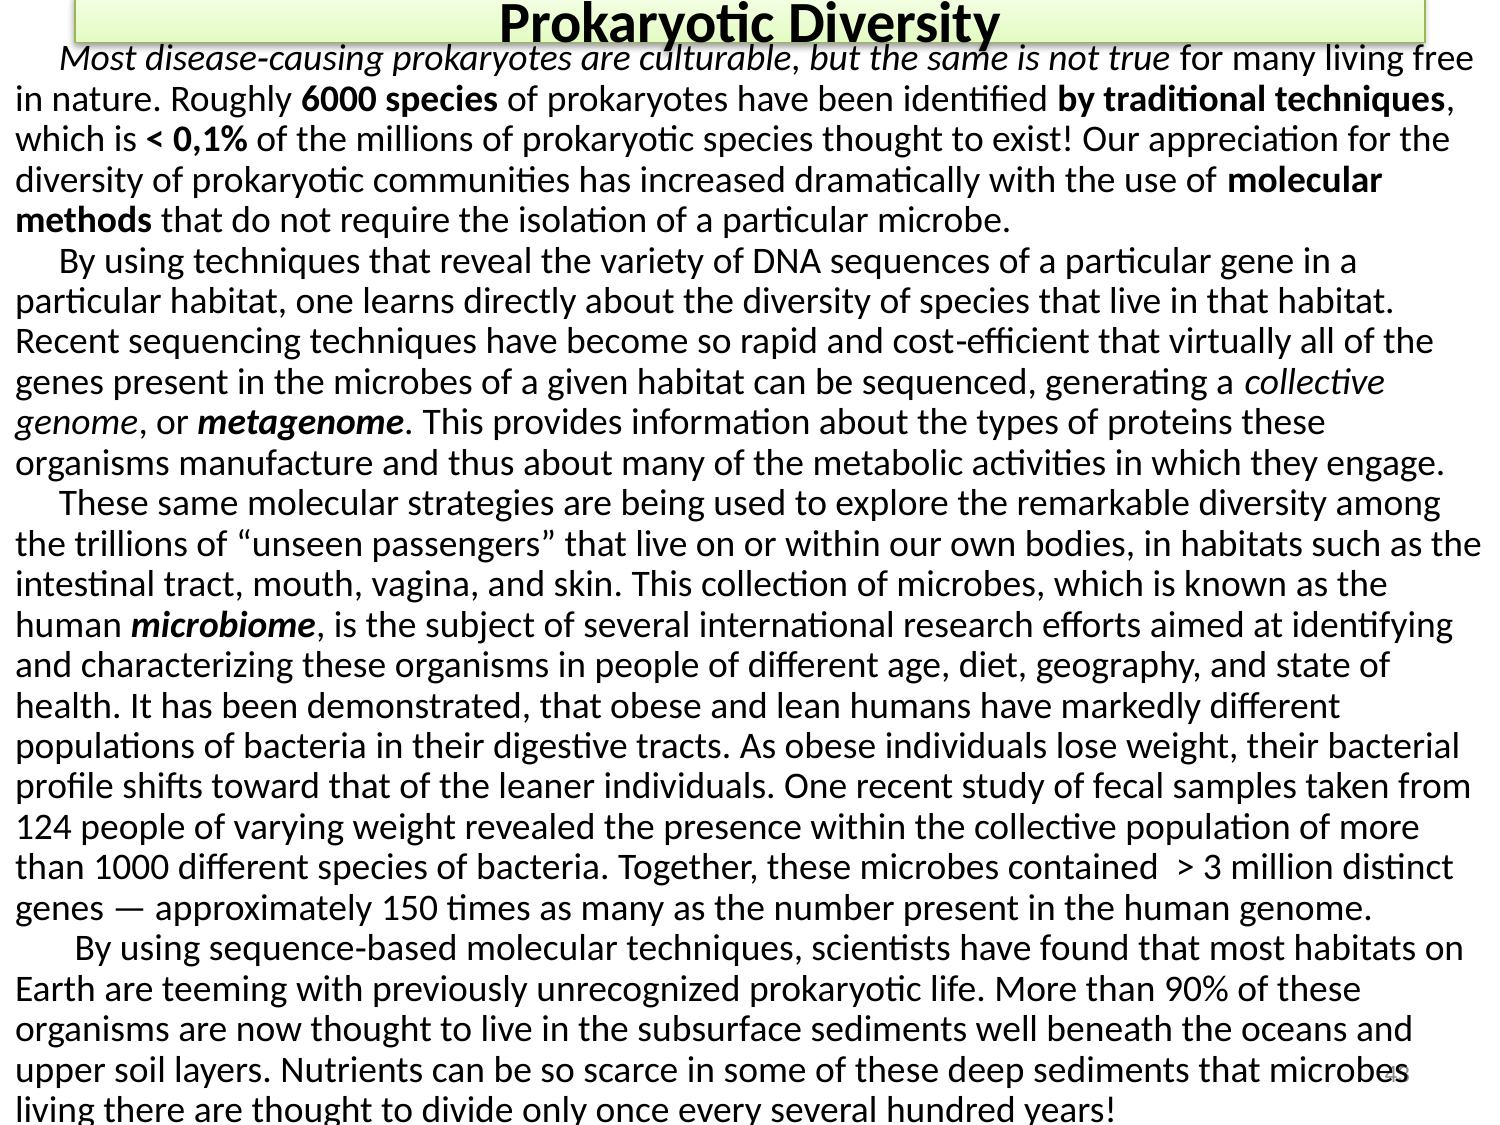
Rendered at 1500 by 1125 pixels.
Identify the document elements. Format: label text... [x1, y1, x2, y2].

slide_number 43 [1074, 1042, 1425, 1103]
list Most disease‐causing prokaryotes are culturable, but the same is not true for many living free in nature. Roughly 6000 species of prokaryotes have been identified by traditional techniques, which is < 0,1% of the millions of prokaryotic species thought to exist! Our appreciation for the diversity of prokaryotic communities has increased dramatically with the use of molecular methods that do not require the isolation of a particular microbe. By using techniques that reveal the variety of DNA sequences of a particular gene in a particular habitat, one learns directly about the diversity of species that live in that habitat. Recent sequencing techniques have become so rapid and cost‐efficient that virtually all of the genes present in the microbes of a given habitat can be sequenced, generating a collective genome, or metagenome. This provides information about the types of proteins these organisms manufacture and thus about many of the metabolic activities in which they engage. These same molecular strategies are being used to explore the remarkable diversity among the trillions of “unseen passengers” that live on or within our own bodies, in habitats such as the intestinal tract, mouth, vagina, and skin. This collection of microbes, which is known as the human microbiome, is the subject of several international research efforts aimed at identifying and characterizing these organisms in people of different age, diet, geography, and state of health. It has been demonstrated, that obese and lean humans have markedly different populations of bacteria in their digestive tracts. As obese individuals lose weight, their bacterial profile shifts toward that of the leaner individuals. One recent study of fecal samples taken from 124 people of varying weight revealed the presence within the collective population of more than 1000 different species of bacteria. Together, these microbes contained > 3 million distinct genes — approximately 150 times as many as the number present in the human genome. By using sequence‐based molecular techniques, scientists have found that most habitats on Earth are teeming with previously unrecognized prokaryotic life. More than 90% of these organisms are now thought to live in the subsurface sediments well beneath the oceans and upper soil layers. Nutrients can be so scarce in some of these deep sediments that microbes living there are thought to divide only once every several hundred years! [0, 30, 1500, 1059]
title Prokaryotic Diversity [74, 0, 1426, 30]
